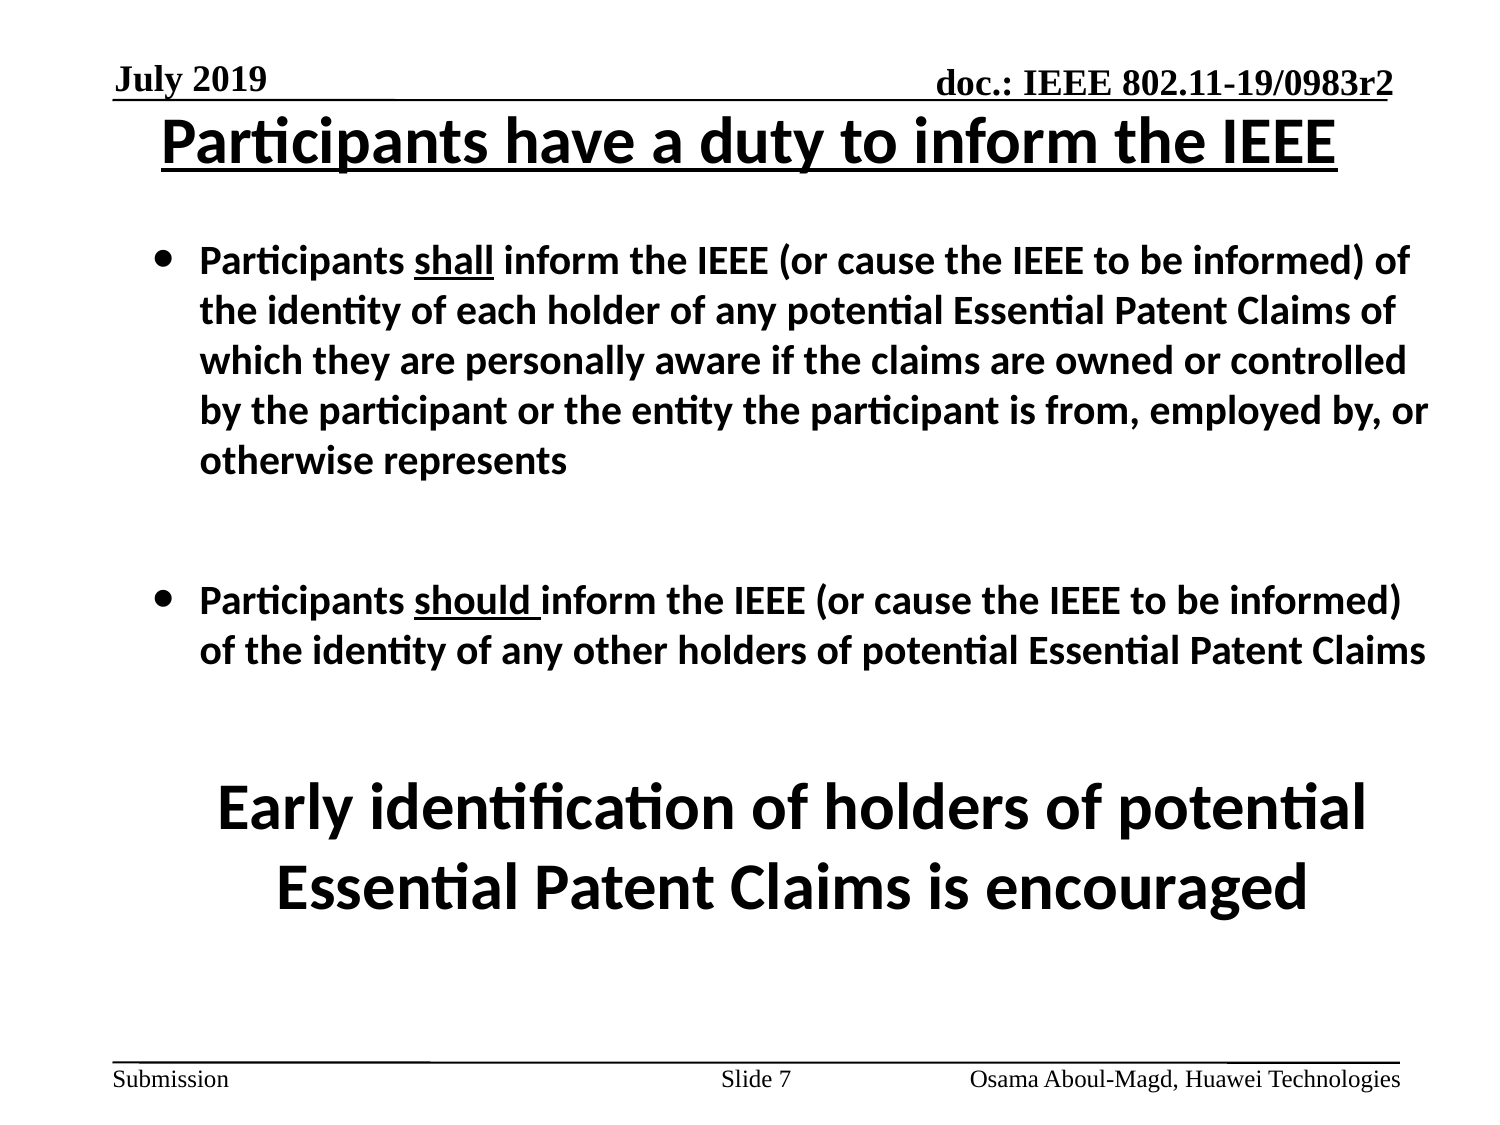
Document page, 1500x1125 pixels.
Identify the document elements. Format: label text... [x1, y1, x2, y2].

footer Osama Aboul-Magd, Huawei Technologies [878, 1061, 1402, 1093]
title Participants have a duty to inform the IEEE [112, 112, 1388, 163]
slide_number Slide 7 [712, 1061, 800, 1123]
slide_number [114, 54, 423, 100]
list Participants shall inform the IEEE (or cause the IEEE to be informed) of the identity of each holder of any potential Essential Patent Claims of which they are personally aware if the claims are owned or controlled by the participant or the entity the participant is from, employed by, or otherwise represents Participants should inform the IEEE (or cause the IEEE to be informed) of the identity of any other holders of potential Essential Patent Claims Early identification of holders of potential Essential Patent Claims is encouraged [62, 224, 1451, 901]
